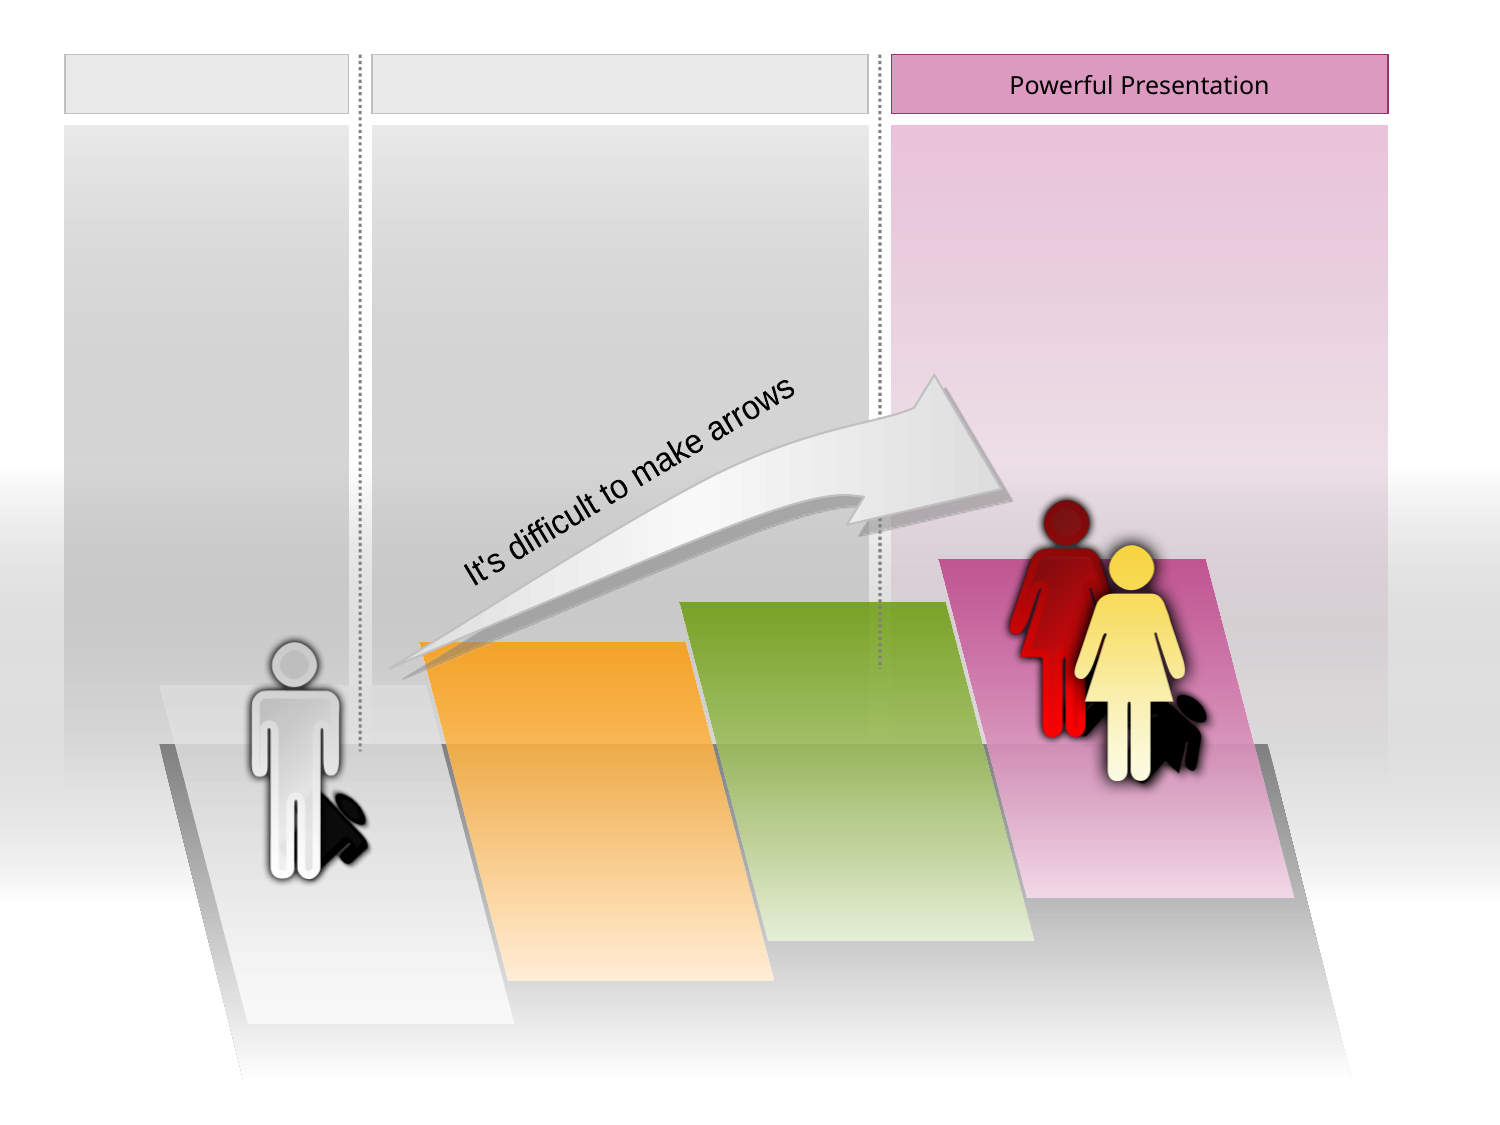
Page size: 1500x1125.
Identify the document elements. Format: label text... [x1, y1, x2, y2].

text_box [891, 125, 1388, 787]
text_box [159, 685, 514, 1024]
text_box [938, 559, 1294, 898]
text_box [422, 642, 460, 664]
text_box Powerful Presentation [891, 54, 1388, 114]
text_box [388, 374, 1002, 669]
picture [1000, 491, 1223, 800]
picture [241, 633, 373, 888]
text_box [159, 744, 1353, 1083]
text_box [372, 125, 869, 744]
text_box [372, 54, 869, 114]
text_box [427, 642, 774, 981]
text_box [679, 602, 1034, 941]
text_box [64, 54, 349, 114]
text_box [419, 642, 431, 649]
text_box [64, 125, 349, 787]
